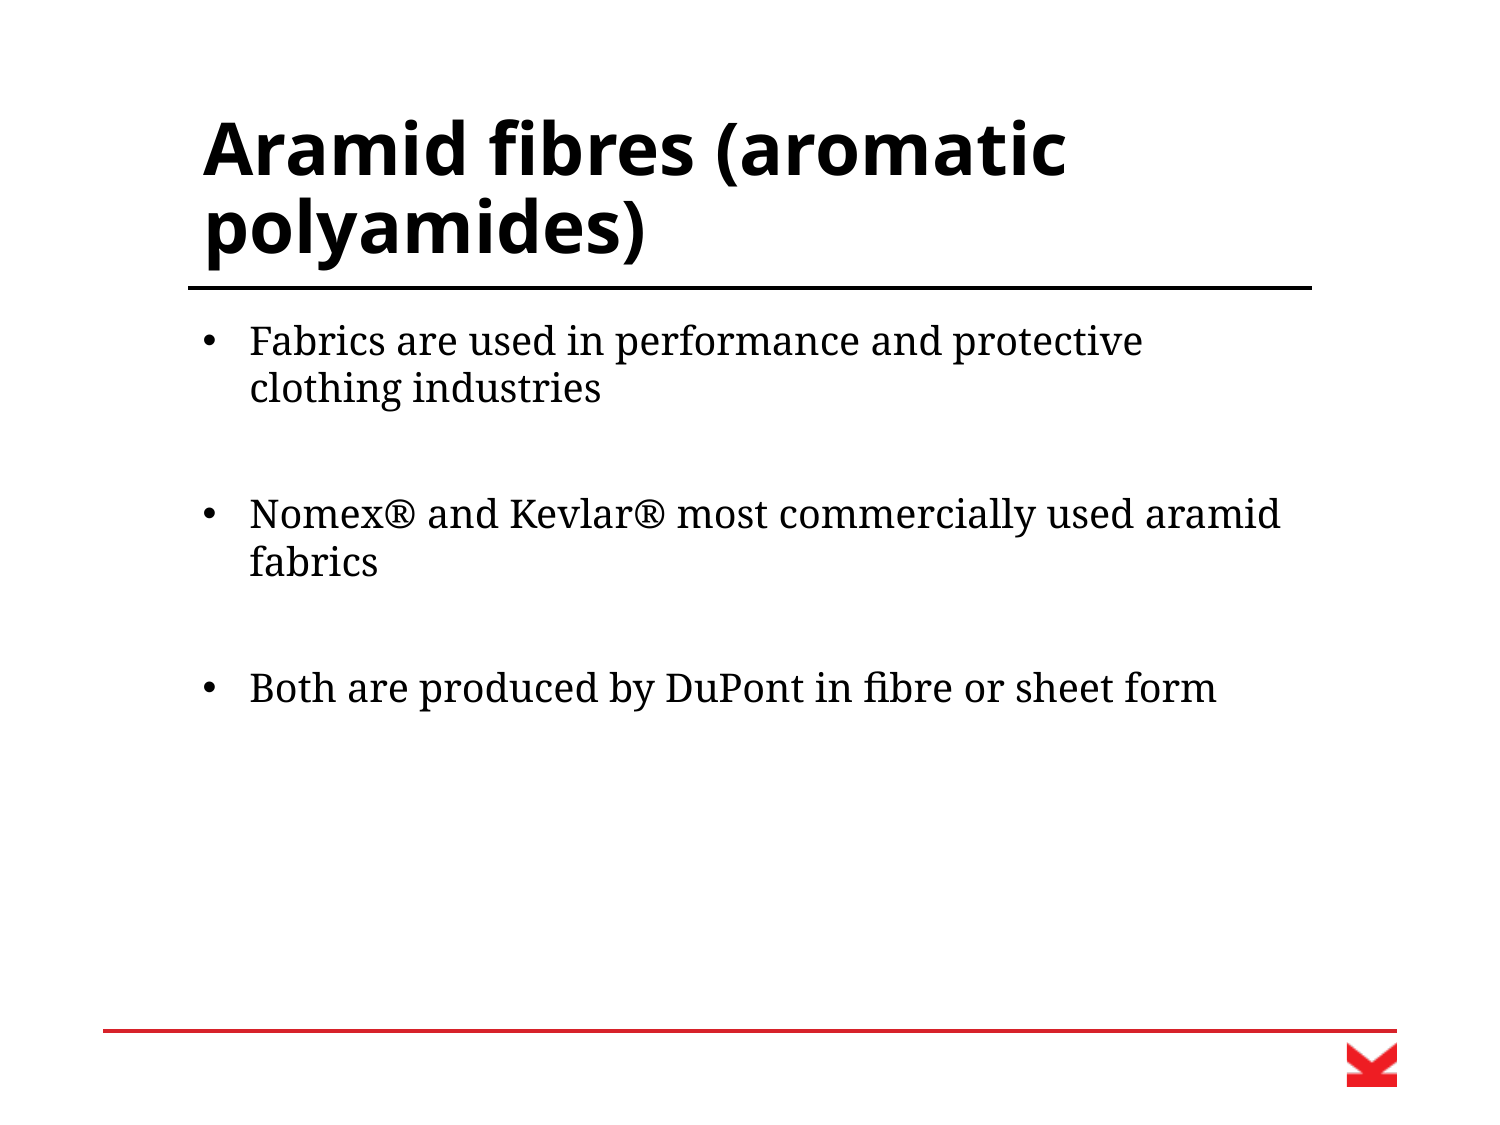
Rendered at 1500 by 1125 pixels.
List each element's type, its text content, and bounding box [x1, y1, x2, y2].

subtitle Fabrics are used in performance and protective clothing industries Nomex® and Kevlar® most commercially used aramid fabrics Both are produced by DuPont in fibre or sheet form [187, 308, 1313, 1003]
title Aramid fibres (aromatic polyamides) [188, 59, 1312, 278]
